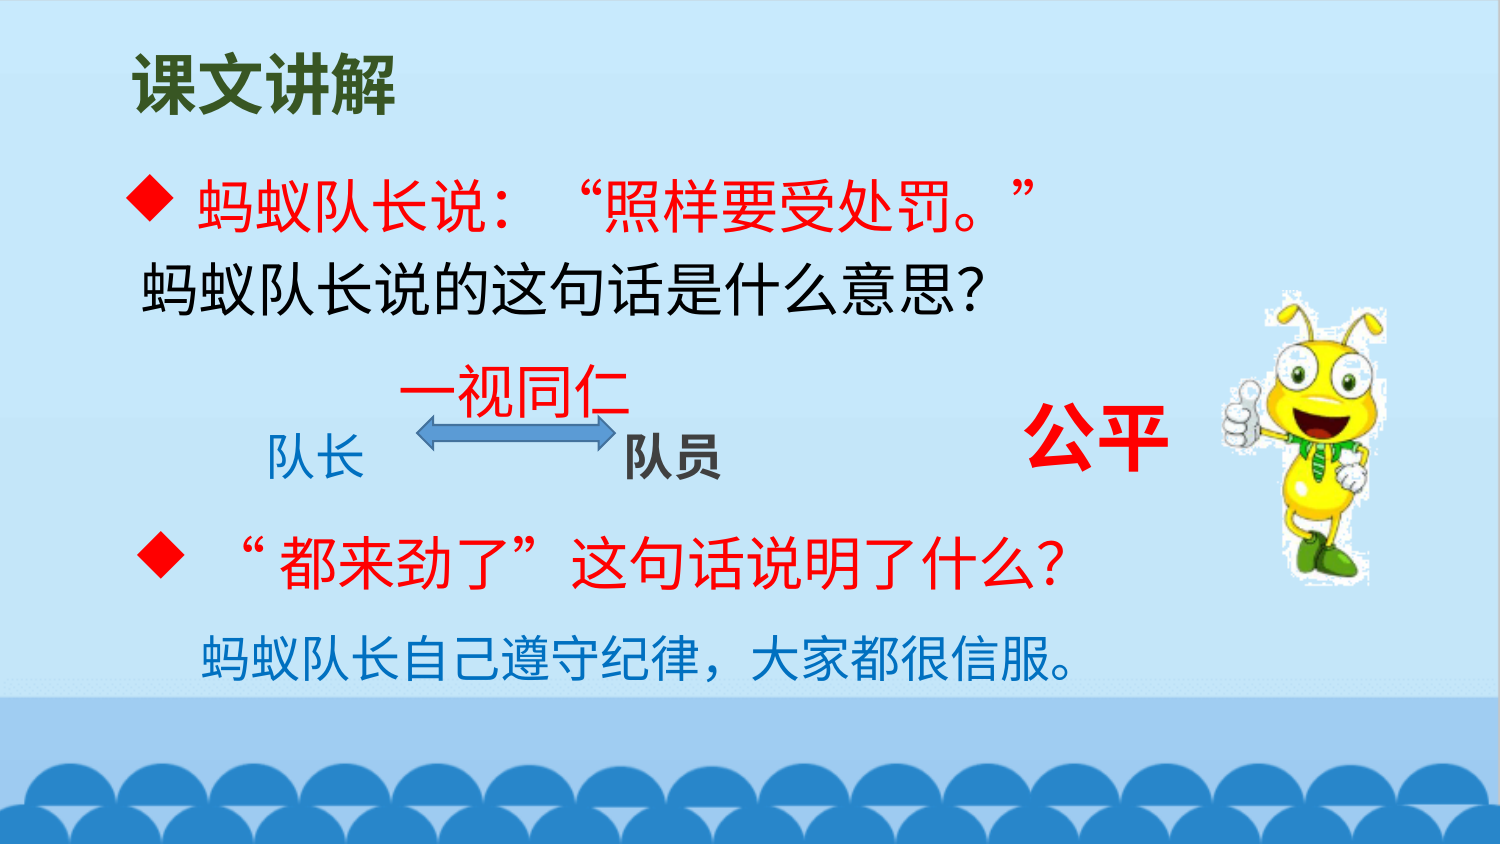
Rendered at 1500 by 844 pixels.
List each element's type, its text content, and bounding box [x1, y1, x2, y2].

text_box “都来劲了”这句话说明了什么？ 蚂蚁队长自己遵守纪律，大家都很信服。 [117, 485, 1296, 695]
text_box 队长 队员 [250, 388, 858, 485]
text_box 蚂蚁队长说的这句话是什么意思？ [125, 245, 1030, 331]
text_box 蚂蚁队长说：“照样要受处罚。” [106, 163, 1085, 248]
text_box [415, 414, 617, 452]
text_box 一视同仁 [383, 348, 647, 433]
text_box 课文讲解 [115, 35, 413, 131]
picture [0, 0, 1500, 844]
text_box 公平 [1006, 383, 1187, 489]
